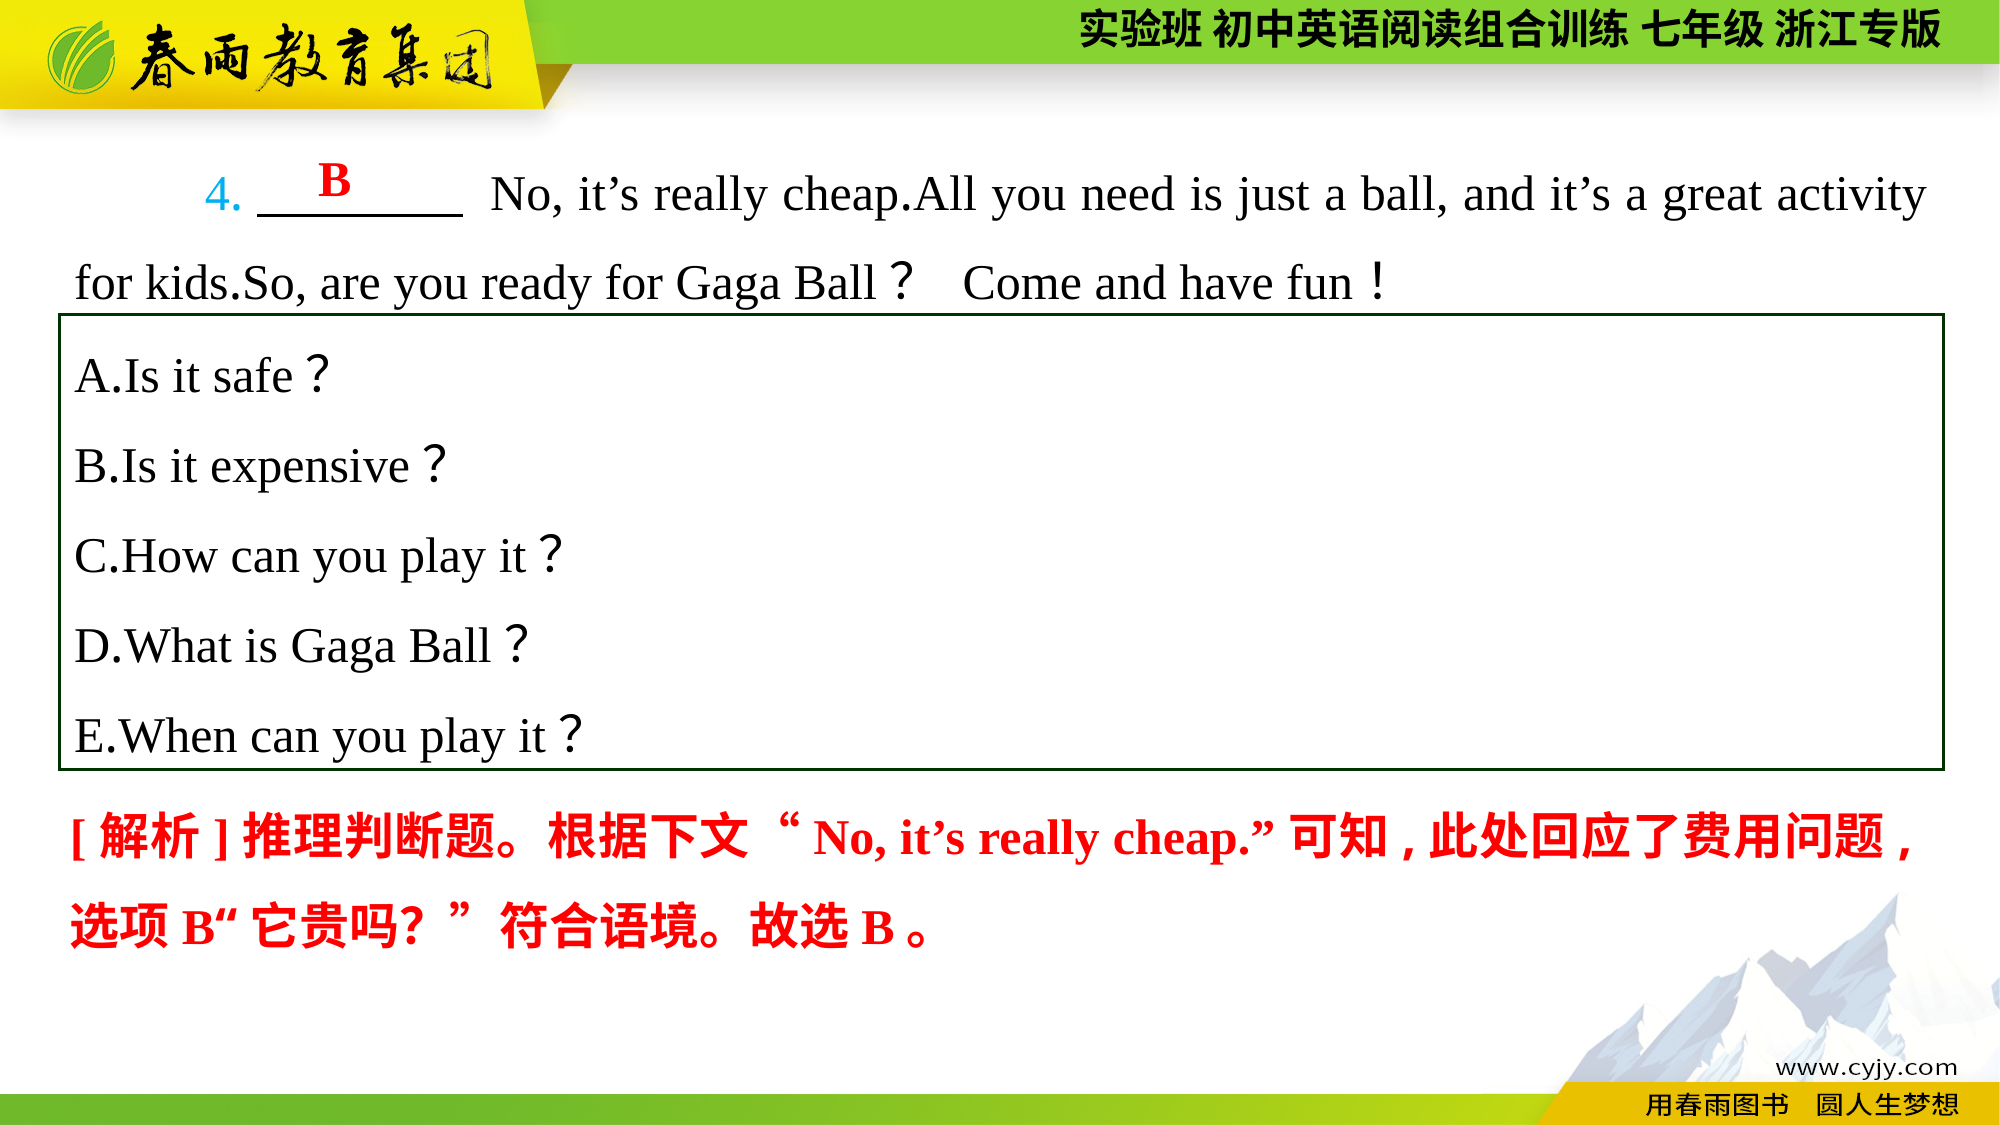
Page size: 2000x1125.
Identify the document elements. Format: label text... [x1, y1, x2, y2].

text_box A.Is it safe？ B.Is it expensive？ C.How can you play it？ D.What is Gaga Ball？ E.When can you play it？ [59, 305, 1944, 314]
text_box [59, 314, 1944, 770]
list 4. No, it’s really cheap.All you need is just a ball, and it’s a great activity for kids.So, are you ready for Gaga Ball？ Come and have fun！ [59, 122, 1944, 305]
text_box B [303, 139, 367, 215]
text_box [解析]推理判断题。根据下文“No, it’s really cheap.”可知,此处回应了费用问题,选项B“它贵吗？”符合语境。故选B。 [54, 766, 1939, 962]
picture [0, 0, 2000, 1125]
